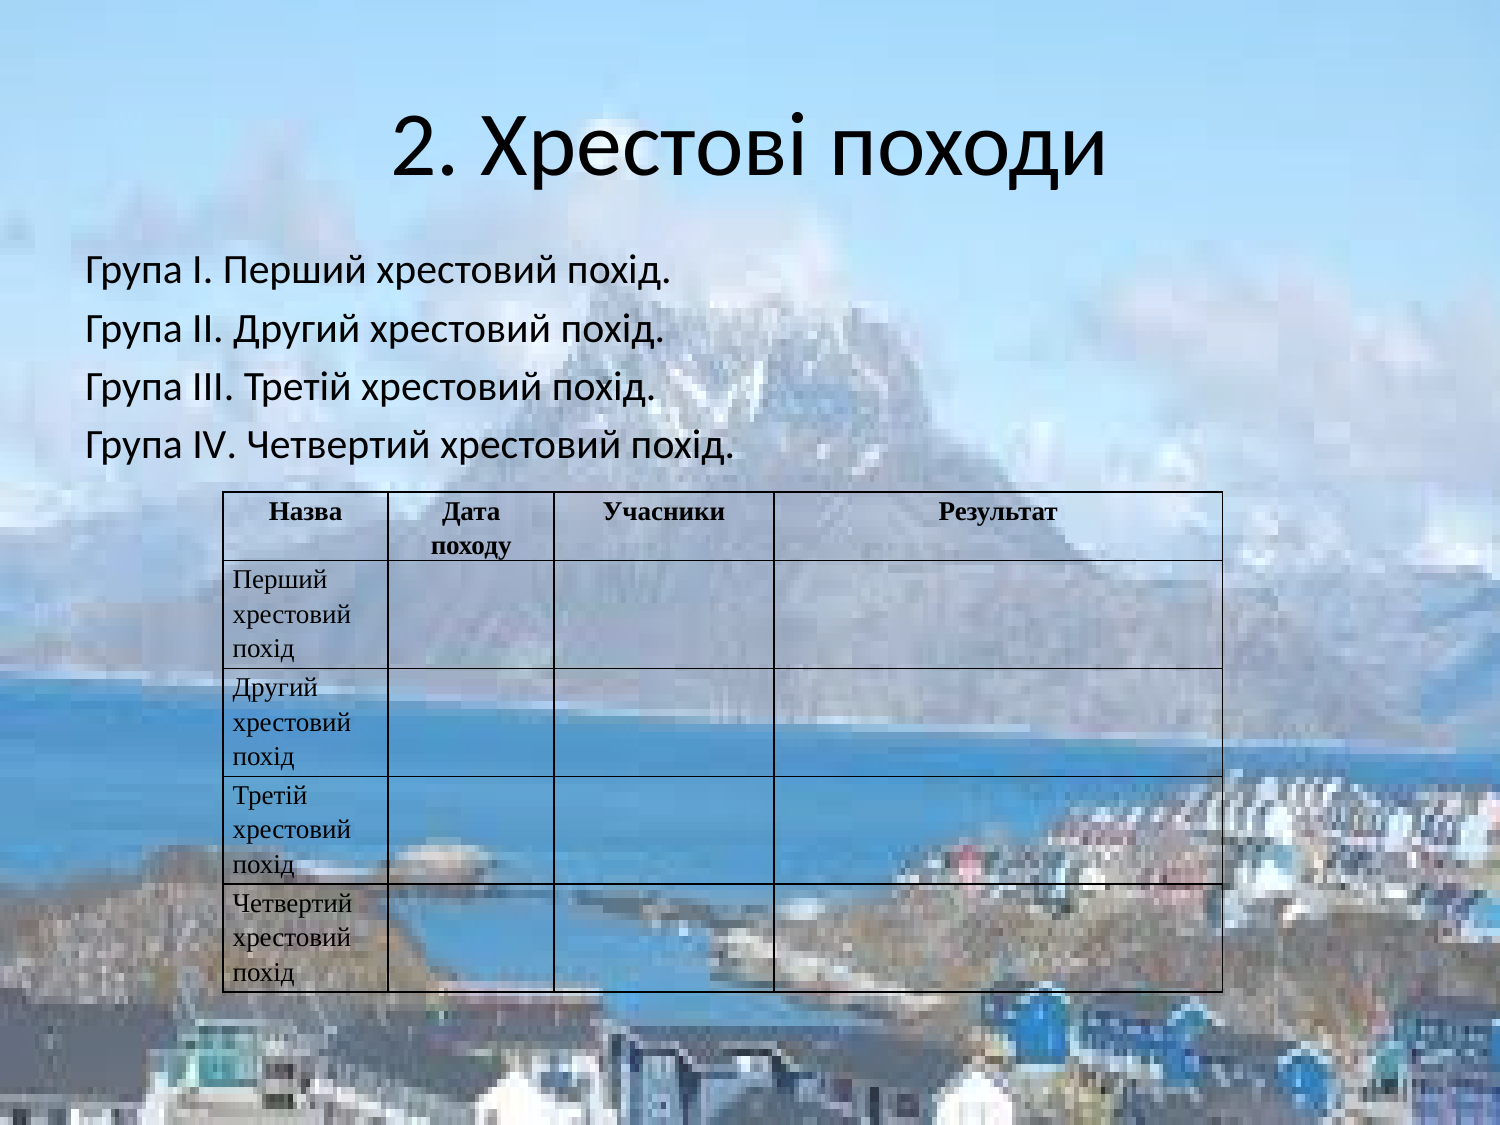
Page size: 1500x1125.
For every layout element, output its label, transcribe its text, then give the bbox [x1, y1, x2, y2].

table_cell [555, 885, 773, 991]
table_cell Четвертий хрестовий похід [224, 885, 387, 991]
table_cell [775, 777, 1222, 883]
table_cell [555, 561, 773, 668]
table_cell [555, 669, 773, 776]
table_cell [389, 885, 553, 991]
table_header Назва [224, 493, 387, 560]
table_cell [389, 561, 553, 668]
table_cell Другий хрестовий похід [224, 669, 387, 776]
table_cell [775, 561, 1222, 668]
table_cell Третій хрестовий похід [224, 777, 387, 883]
table_cell [0, 0, 1500, 1125]
title 2. Хрестові походи [75, 45, 1425, 233]
table_header Дата походу [389, 493, 553, 560]
table_cell [775, 885, 1222, 991]
table_cell [555, 777, 773, 883]
list Група І. Перший хрестовий похід. Група ІІ. Другий хрестовий похід. Група ІІІ. Третій хрестовий похід. Група IV. Четвертий хрестовий похід. [70, 234, 1421, 481]
table_cell [775, 669, 1222, 776]
table_cell Перший хрестовий похід [224, 561, 387, 668]
table_header Учасники [555, 493, 773, 560]
table_header Результат [775, 493, 1222, 560]
table_cell [389, 777, 553, 883]
